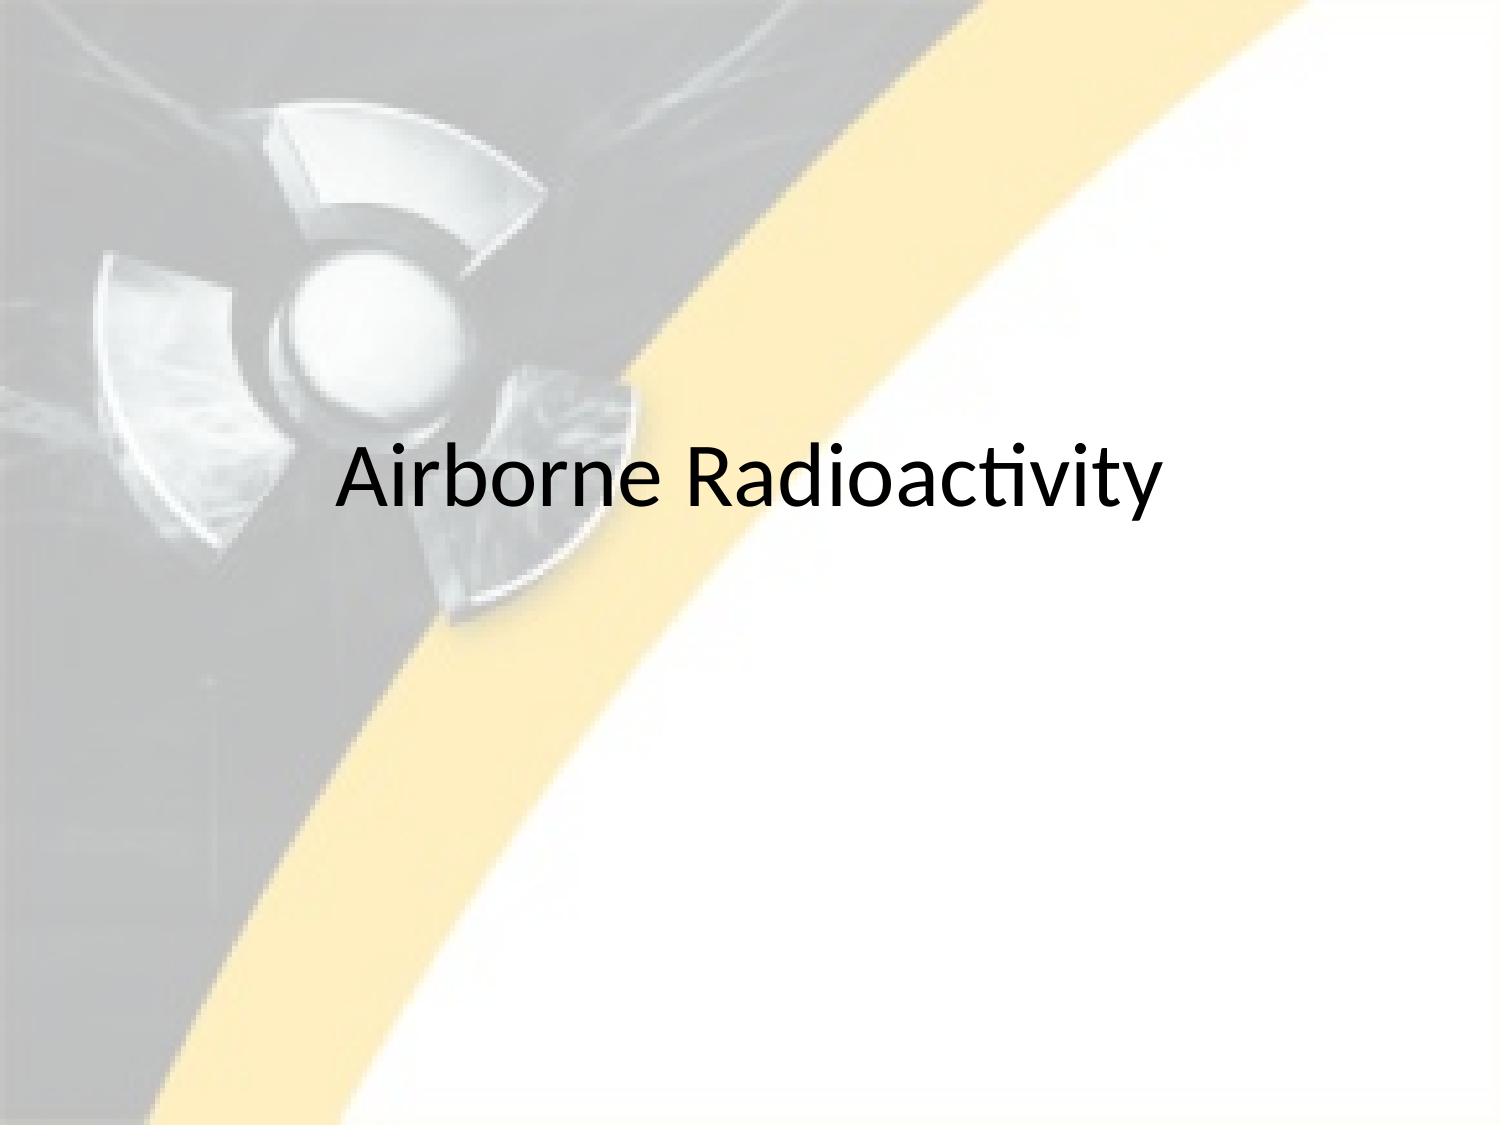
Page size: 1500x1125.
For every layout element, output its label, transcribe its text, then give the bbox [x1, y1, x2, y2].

title Airborne Radioactivity [112, 349, 1388, 591]
